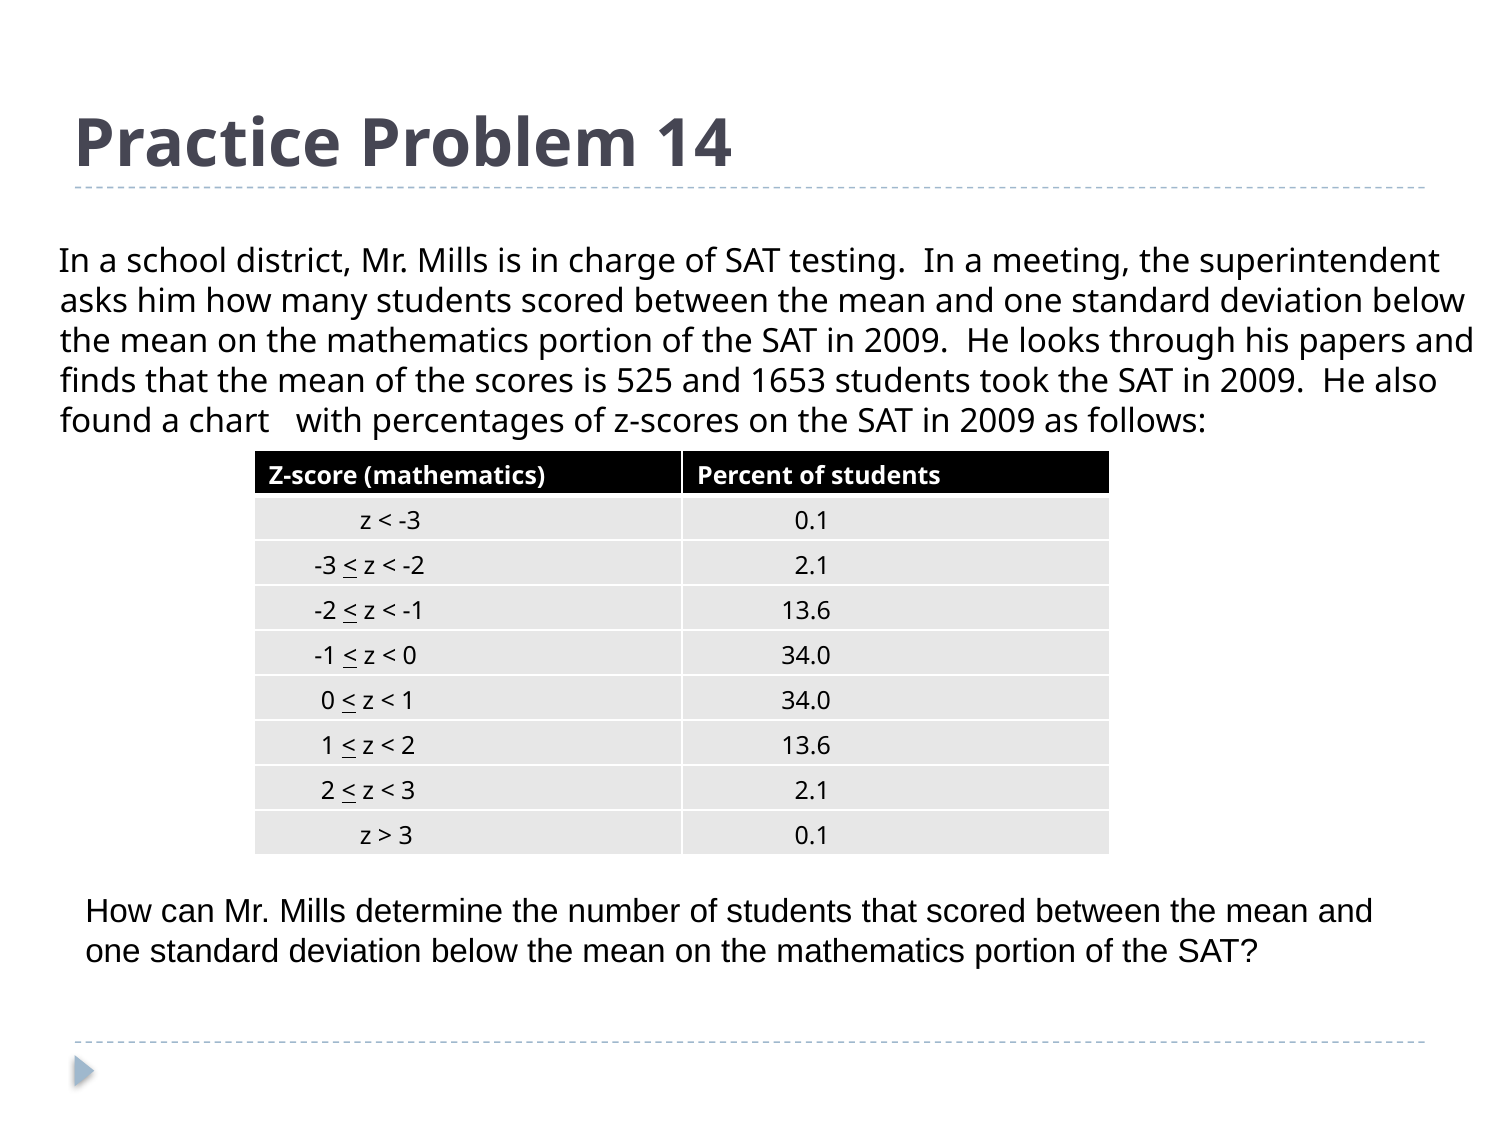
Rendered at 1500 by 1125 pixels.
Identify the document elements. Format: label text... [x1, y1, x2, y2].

table_header Z-score (mathematics) [255, 451, 681, 493]
table_cell 2.1 [683, 766, 1109, 809]
title Practice Problem 14 [58, 25, 1409, 188]
text_box How can Mr. Mills determine the number of students that scored between the mean and one standard deviation below the mean on the mathematics portion of the SAT? [70, 881, 1442, 977]
table_cell 0.1 [683, 498, 1109, 539]
table_cell 2 < z < 3 [255, 766, 681, 809]
table_cell -1 < z < 0 [255, 631, 681, 674]
list In a school district, Mr. Mills is in charge of SAT testing. In a meeting, the superintendent asks him how many students scored between the mean and one standard deviation below the mean on the mathematics portion of the SAT in 2009. He looks through his papers and finds that the mean of the scores is 525 and 1653 students took the SAT in 2009. He also found a chart with percentages of z-scores on the SAT in 2009 as follows: [0, 231, 1500, 900]
table_cell -3 < z < -2 [255, 541, 681, 584]
table_cell 34.0 [683, 631, 1109, 674]
table_cell 13.6 [683, 721, 1109, 764]
table_cell 34.0 [683, 676, 1109, 719]
table_cell 0.1 [683, 811, 1109, 854]
table_cell z < -3 [255, 498, 681, 539]
table_cell 1 < z < 2 [255, 721, 681, 764]
table_cell z > 3 [255, 811, 681, 854]
table_cell 2.1 [683, 541, 1109, 584]
table_header Percent of students [683, 451, 1109, 493]
table_cell 0 < z < 1 [255, 676, 681, 719]
table_cell -2 < z < -1 [255, 586, 681, 629]
table_cell 13.6 [683, 586, 1109, 629]
